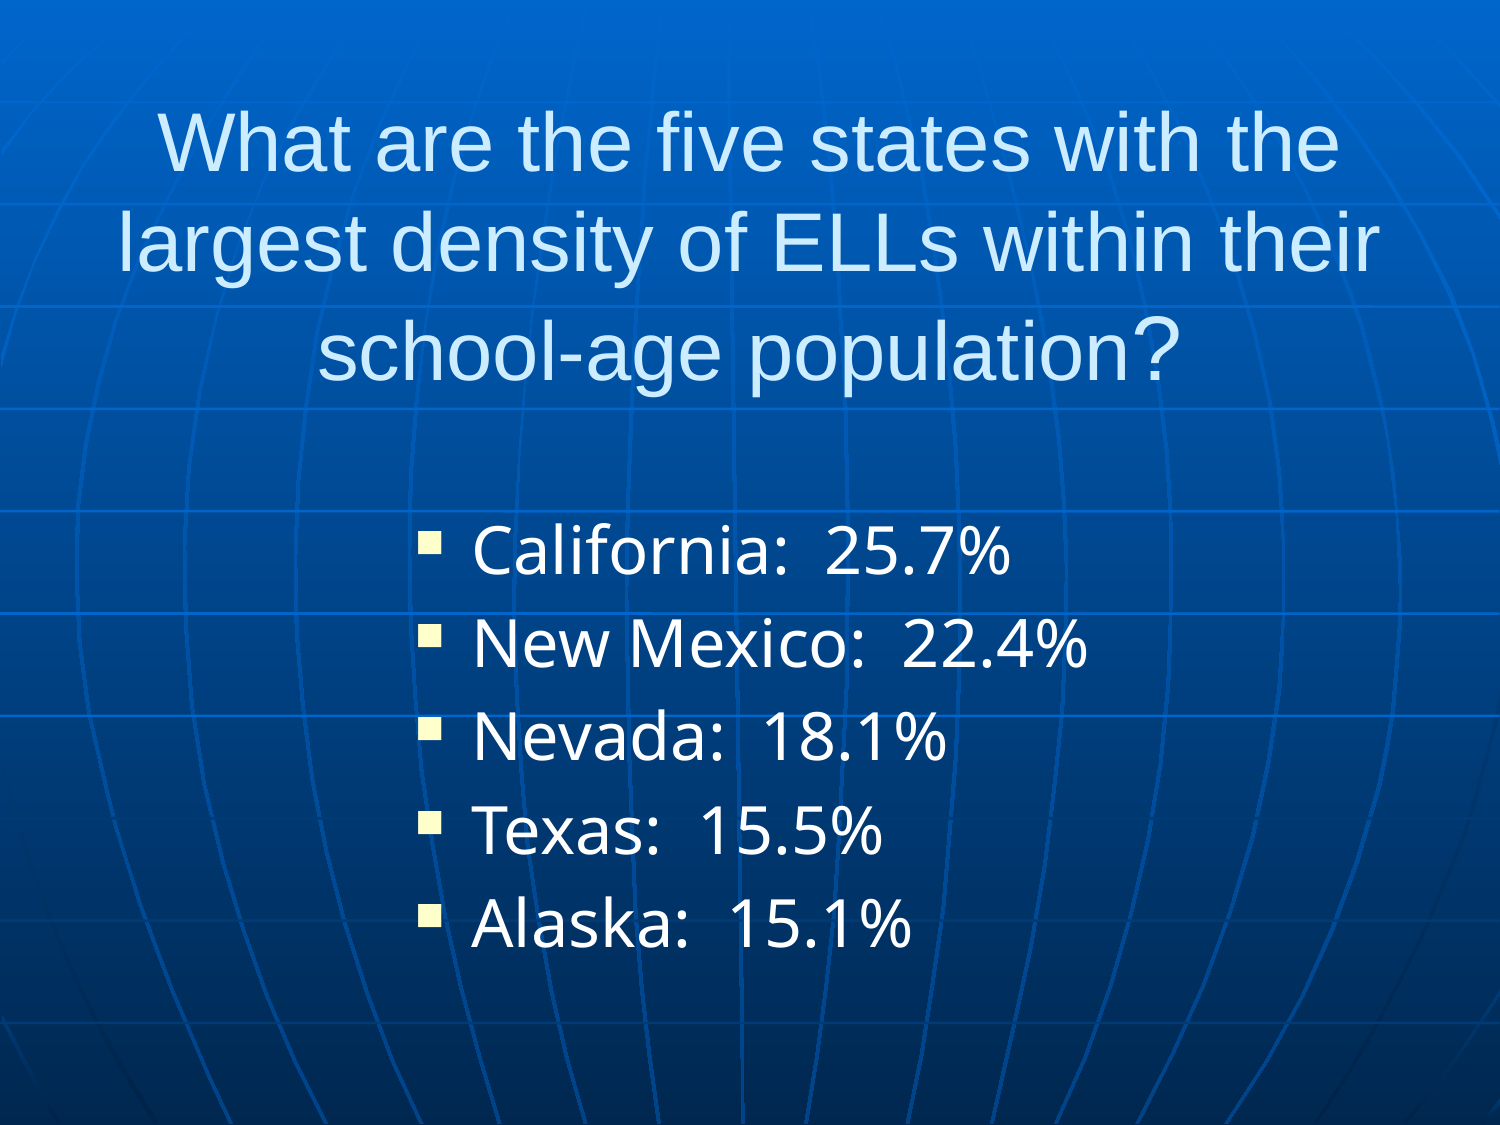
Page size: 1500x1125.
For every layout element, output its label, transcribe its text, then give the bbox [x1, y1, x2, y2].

title What are the five states with the largest density of ELLs within their school-age population? [75, 149, 1425, 337]
list California: 25.7% New Mexico: 22.4% Nevada: 18.1% Texas: 15.5% Alaska: 15.1% [399, 500, 1450, 1088]
